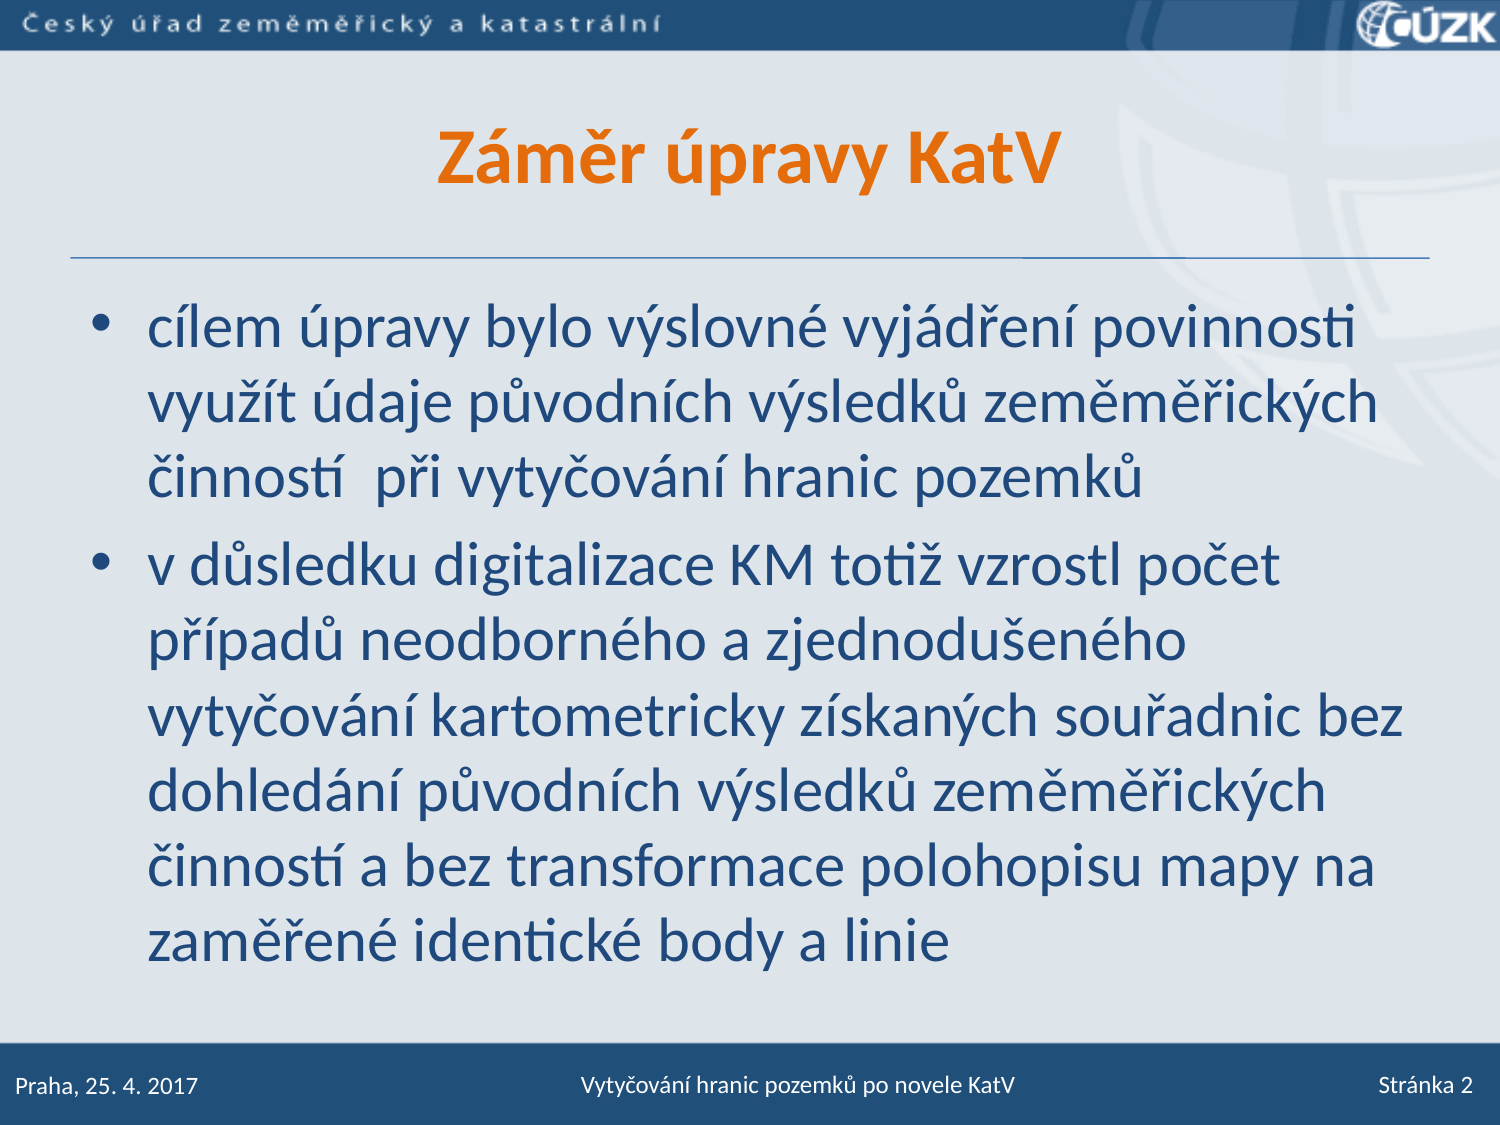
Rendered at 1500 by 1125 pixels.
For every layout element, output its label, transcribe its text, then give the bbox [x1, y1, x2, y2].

title Záměr úpravy KatV [75, 58, 1425, 247]
slide_number Stránka 2 [1138, 1053, 1489, 1114]
slide_number Praha, 25. 4. 2017 [0, 1054, 350, 1115]
footer Vytyčování hranic pozemků po novele KatV [492, 1053, 1105, 1114]
picture [0, 0, 1500, 1125]
list cílem úpravy bylo výslovné vyjádření povinnosti využít údaje původních výsledků zeměměřických činností při vytyčování hranic pozemků v důsledku digitalizace KM totiž vzrostl počet případů neodborného a zjednodušeného vytyčování kartometricky získaných souřadnic bez dohledání původních výsledků zeměměřických činností a bez transformace polohopisu mapy na zaměřené identické body a linie [75, 277, 1425, 1020]
